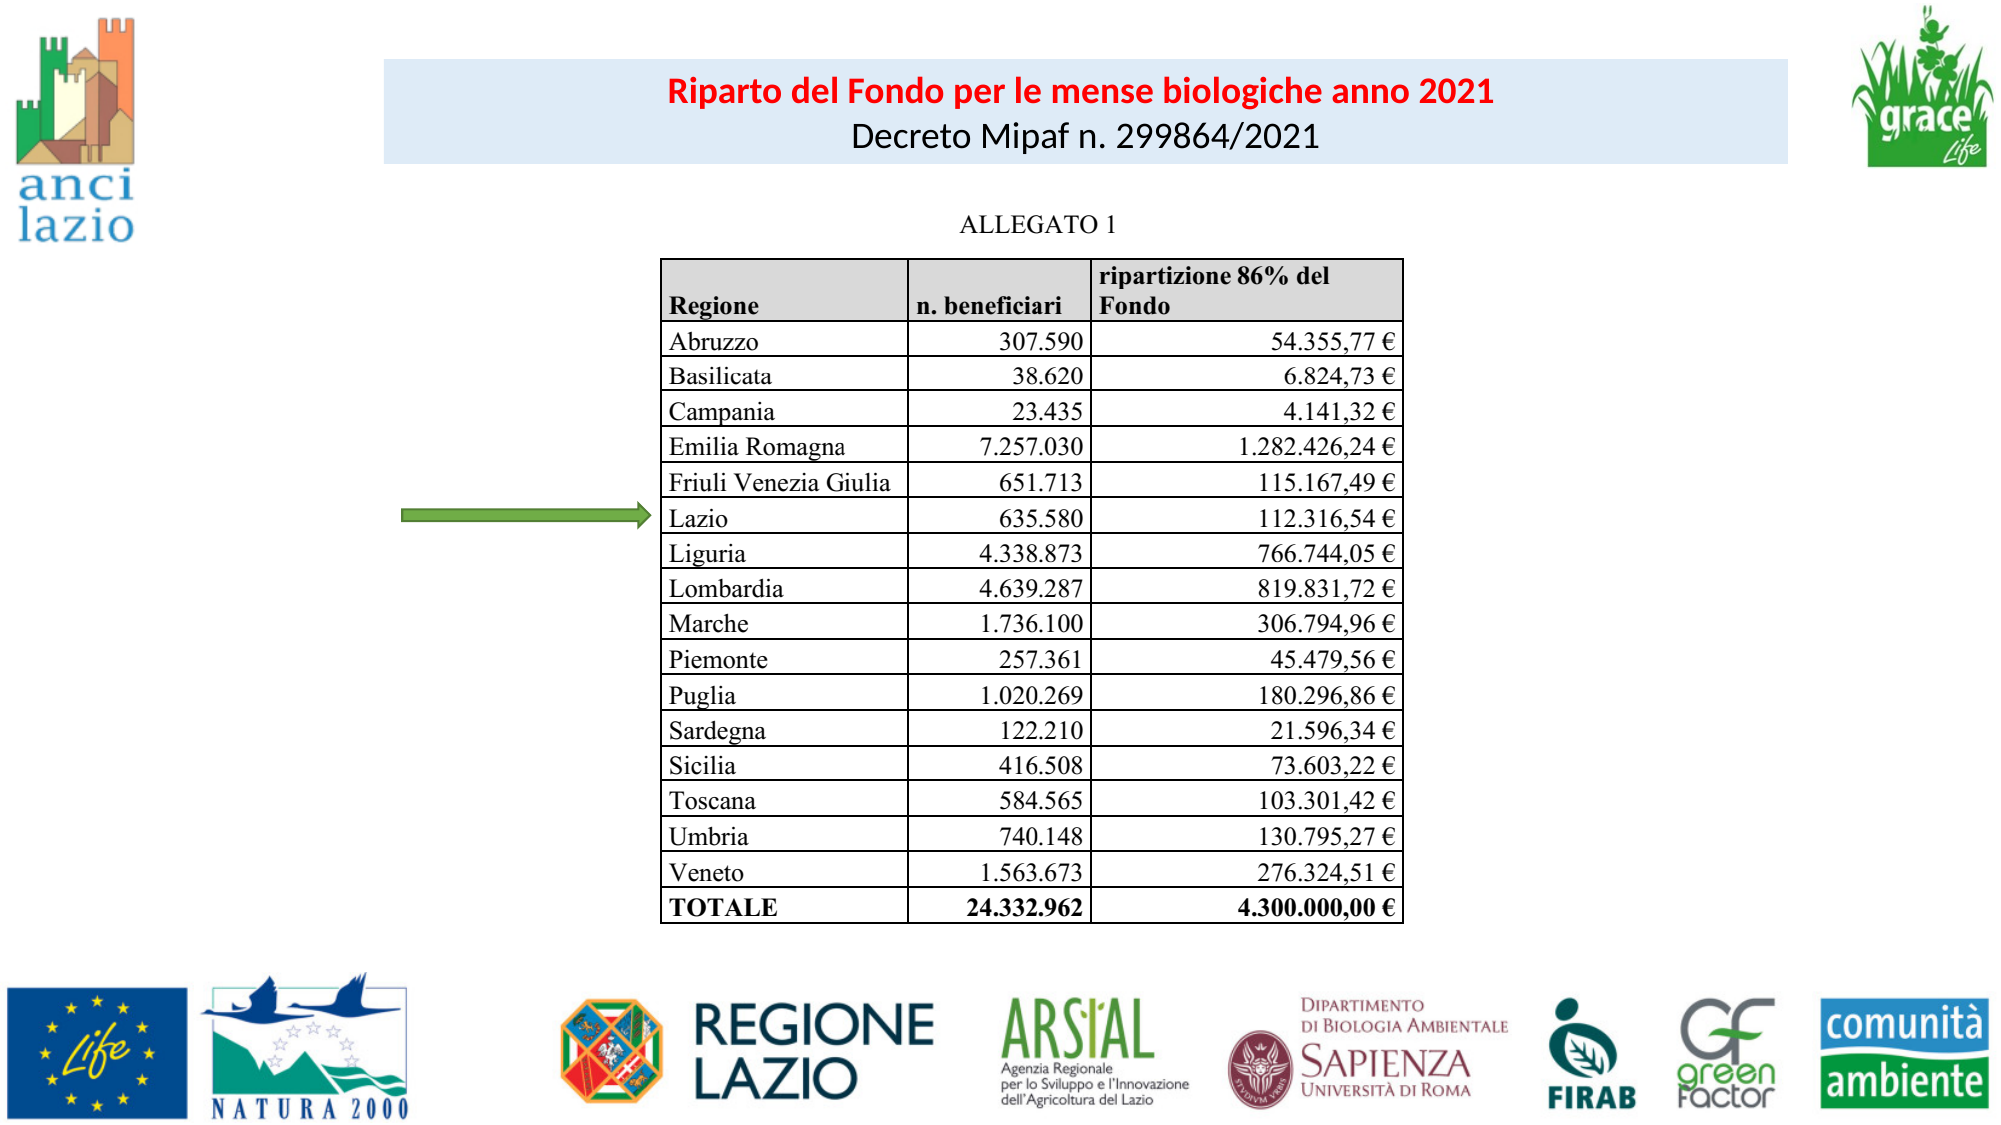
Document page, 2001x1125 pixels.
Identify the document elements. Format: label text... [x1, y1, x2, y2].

text_box Riparto del Fondo per le mense biologiche anno 2021 Decreto Mipaf n. 299864/2021 [383, 59, 1788, 164]
picture [5, 3, 138, 256]
picture [650, 185, 1425, 940]
picture [1851, 3, 1996, 169]
text_box [401, 500, 650, 530]
picture [0, 972, 2000, 1123]
